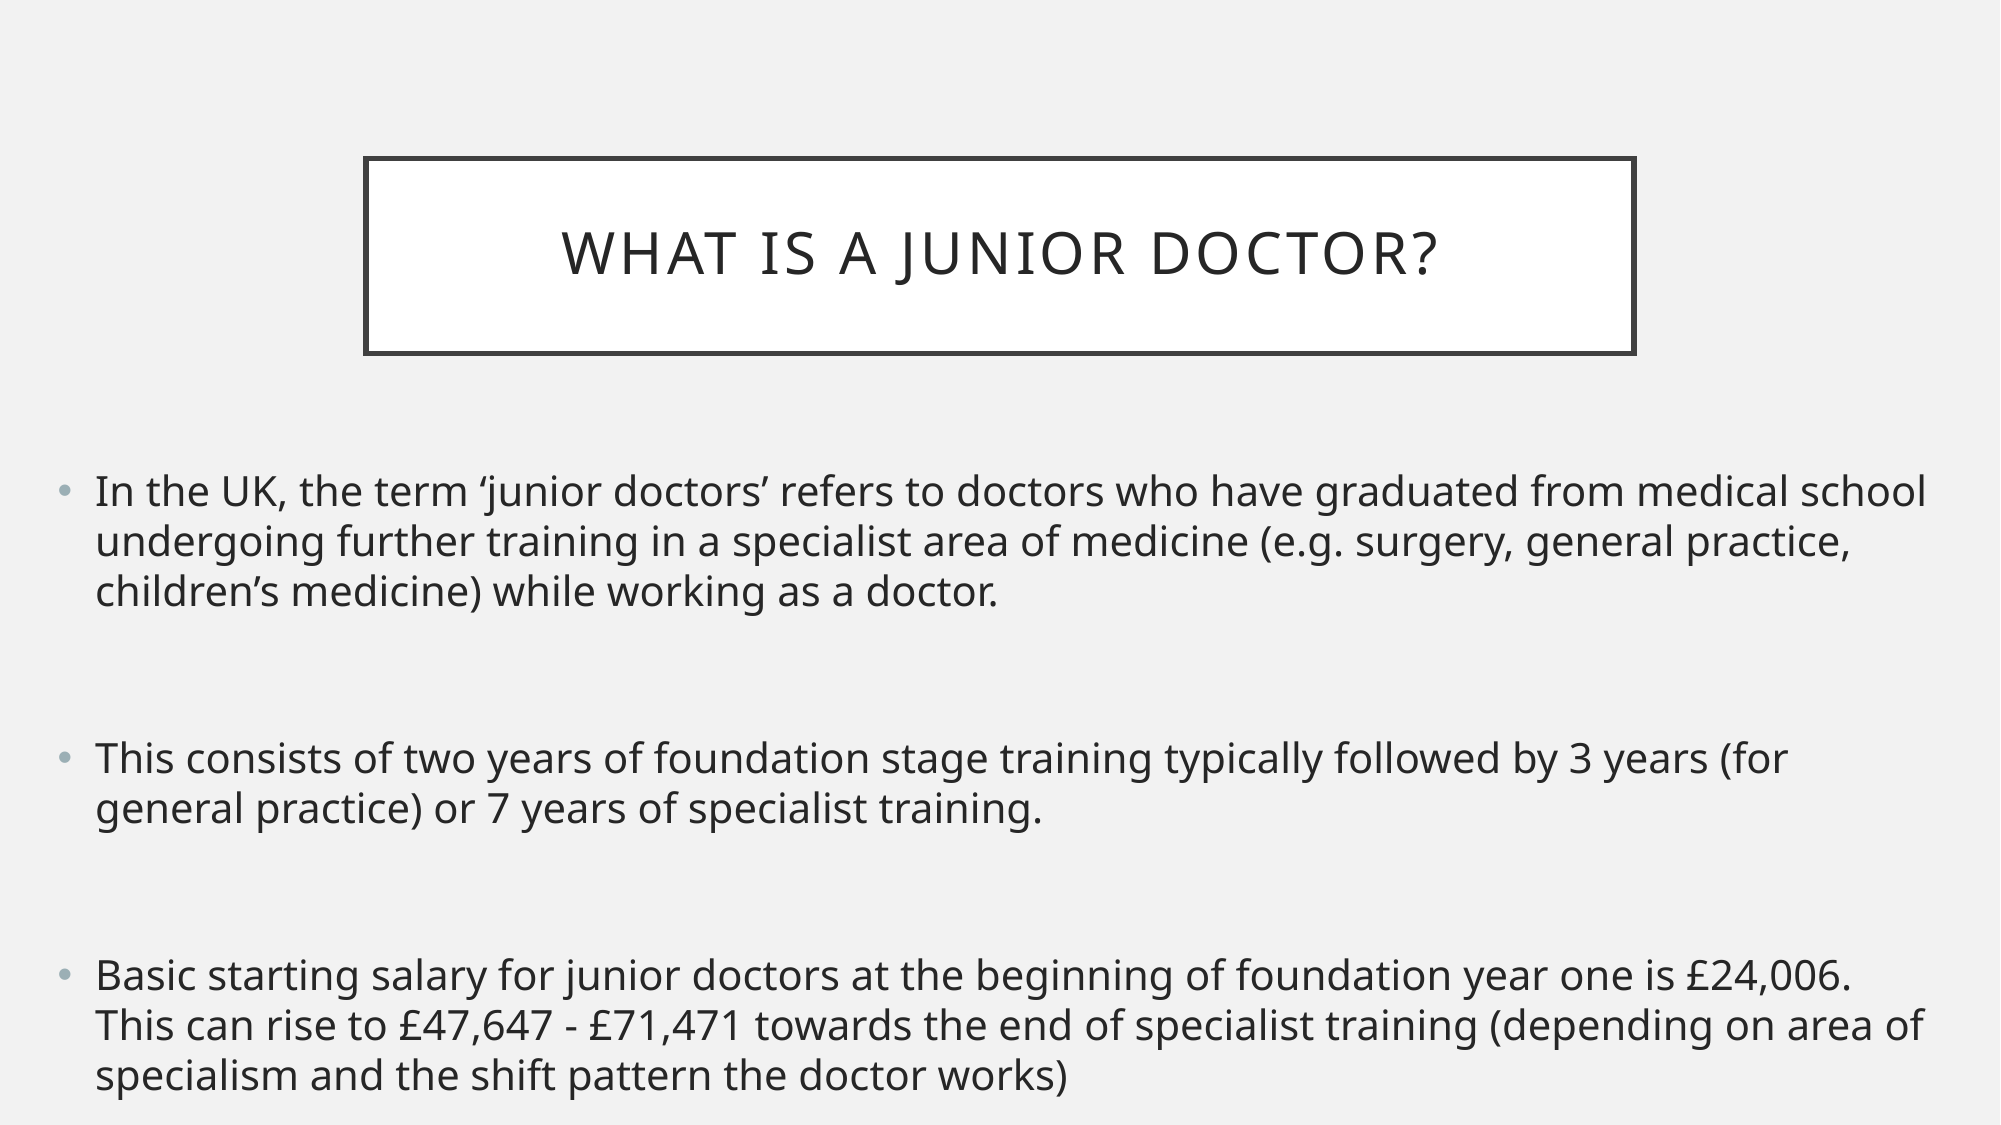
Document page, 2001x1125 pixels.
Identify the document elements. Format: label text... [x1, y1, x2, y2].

list In the UK, the term ‘junior doctors’ refers to doctors who have graduated from medical school undergoing further training in a specialist area of medicine (e.g. surgery, general practice, children’s medicine) while working as a doctor. This consists of two years of foundation stage training typically followed by 3 years (for general practice) or 7 years of specialist training. Basic starting salary for junior doctors at the beginning of foundation year one is £24,006. This can rise to £47,647 - £71,471 towards the end of specialist training (depending on area of specialism and the shift pattern the doctor works) [42, 457, 1958, 1125]
title What is a junior doctor? [363, 156, 1637, 356]
